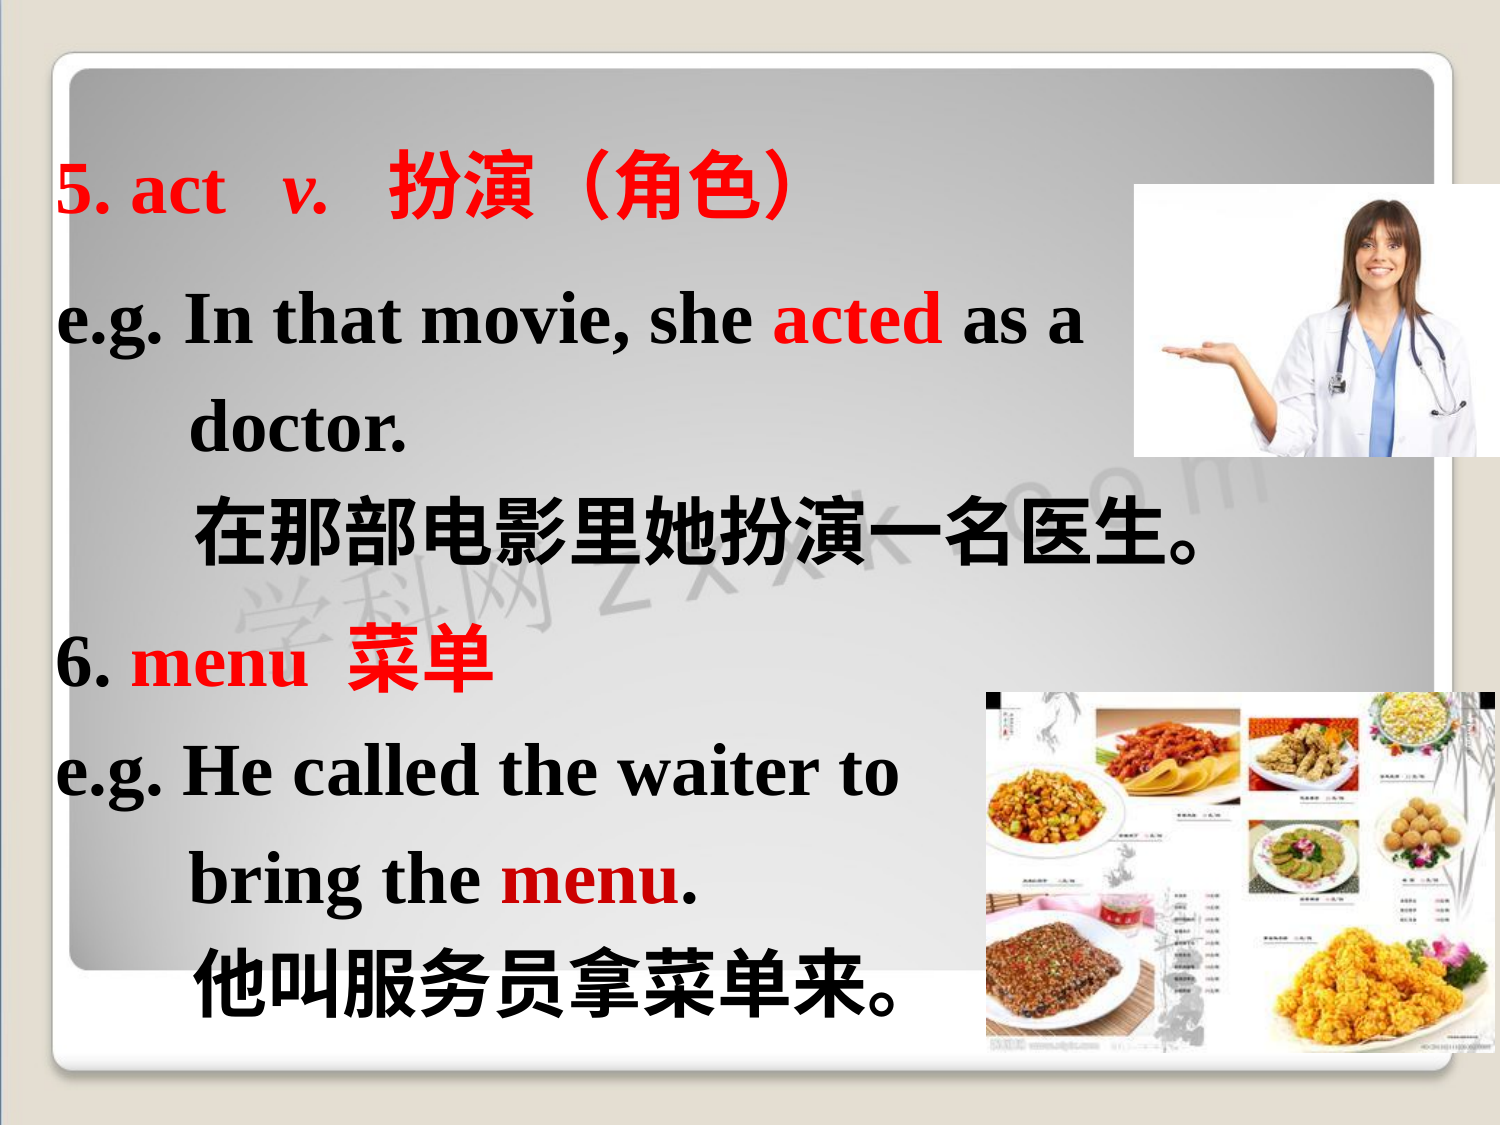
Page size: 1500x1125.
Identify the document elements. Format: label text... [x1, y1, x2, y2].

text_box 5. act v. 扮演（角色） [41, 113, 862, 237]
picture [0, 0, 1500, 1125]
text_box e.g. In that movie, she acted as a doctor. 在那部电影里她扮演一名医生。 [41, 243, 1282, 582]
text_box e.g. He called the waiter to bring the menu. 他叫服务员拿菜单来。 [41, 695, 982, 1035]
text_box 6. menu 菜单 [41, 586, 591, 695]
